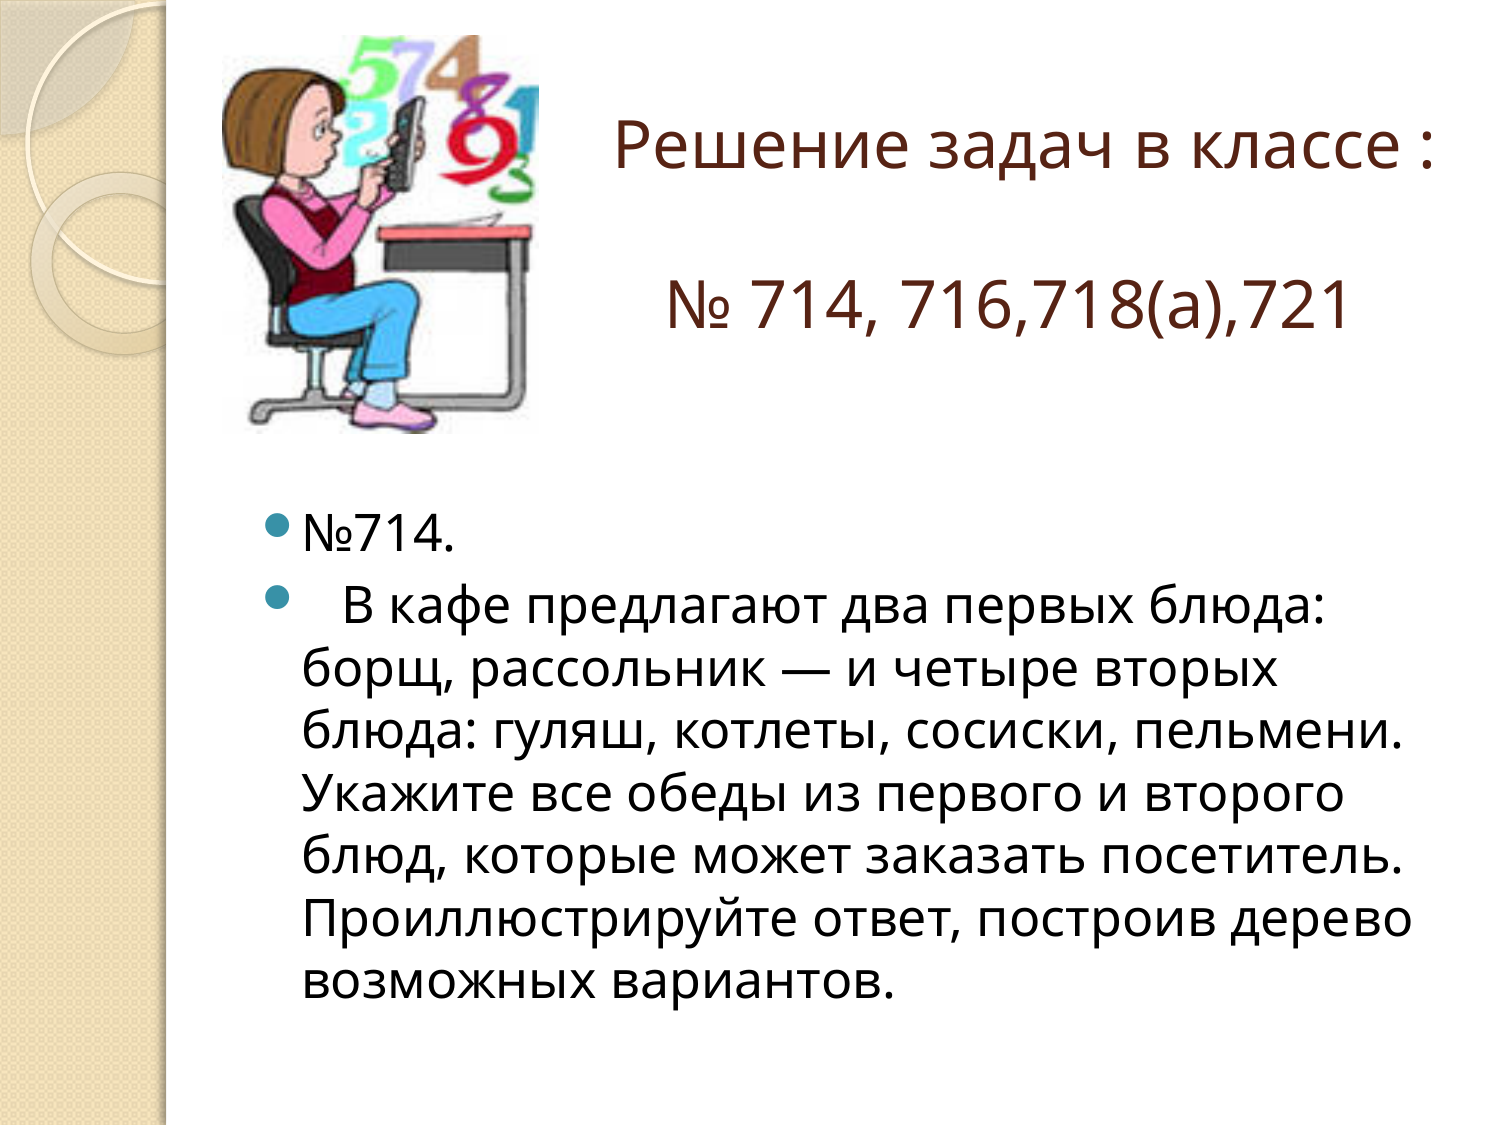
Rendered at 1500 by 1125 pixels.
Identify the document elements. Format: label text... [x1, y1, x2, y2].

title Решение задач в классе : № 714, 716,718(а),721 [597, 45, 1465, 399]
picture [222, 34, 540, 434]
list №714. В кафе предлагают два первых блюда: борщ, рассольник — и четыре вторых блюда: гуляш, котлеты, сосиски, пельмени. Укажите все обеды из первого и второго блюд, которые может заказать посетитель. Проиллюстрируйте ответ, построив дере­во возможных вариантов. [235, 491, 1466, 1026]
